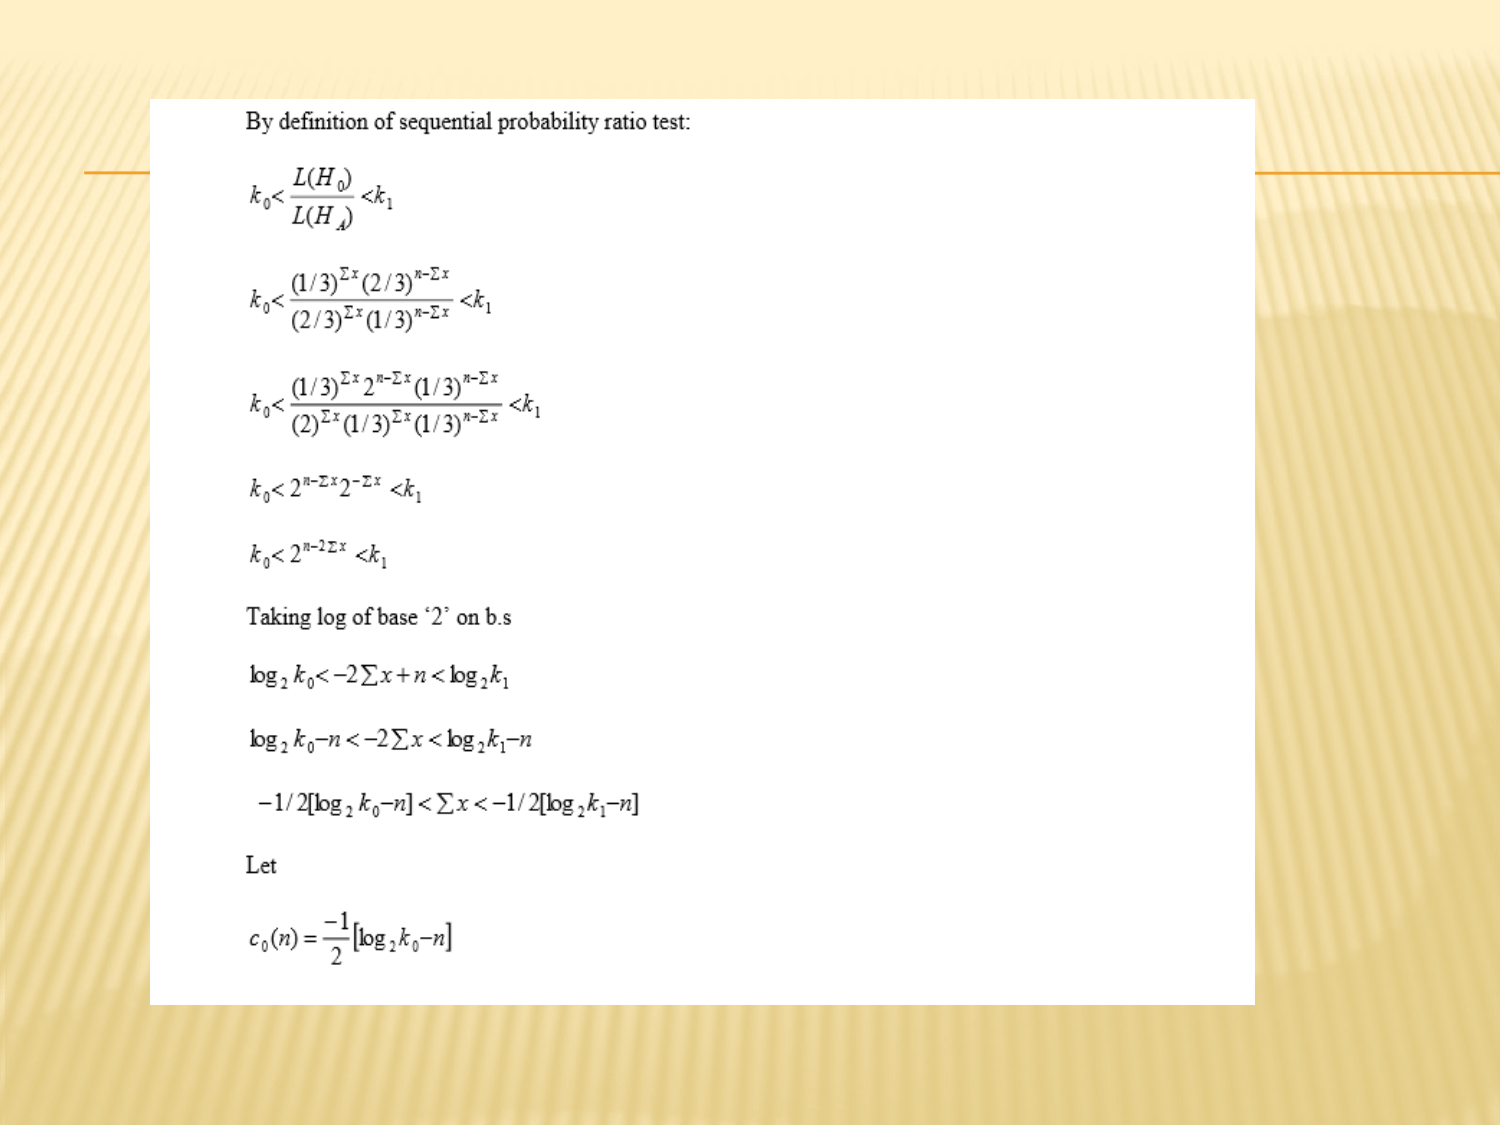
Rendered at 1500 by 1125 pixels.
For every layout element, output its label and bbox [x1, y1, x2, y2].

list [149, 99, 1255, 1006]
